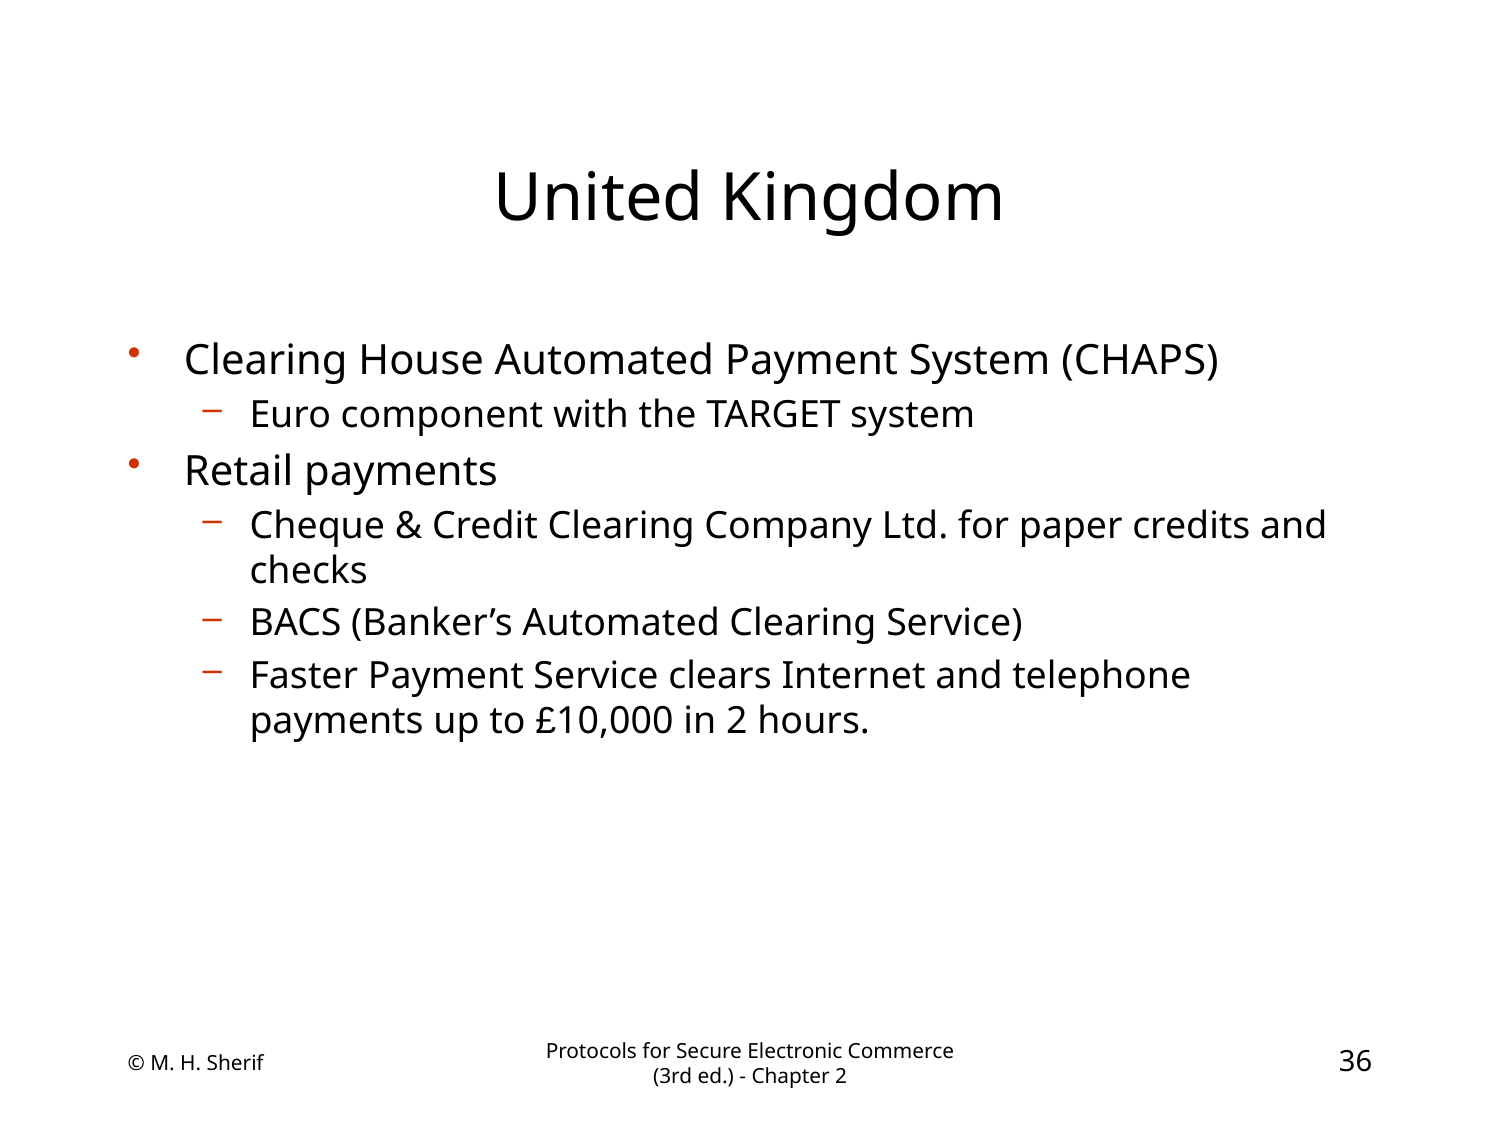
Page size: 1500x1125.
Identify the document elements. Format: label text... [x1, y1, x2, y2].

slide_number 36 [1074, 1025, 1388, 1100]
list Clearing House Automated Payment System (CHAPS) Euro component with the TARGET system Retail payments Cheque & Credit Clearing Company Ltd. for paper credits and checks BACS (Banker’s Automated Clearing Service) Faster Payment Service clears Internet and telephone payments up to £10,000 in 2 hours. [112, 324, 1388, 1000]
slide_number © M. H. Sherif [112, 1025, 425, 1100]
footer Protocols for Secure Electronic Commerce (3rd ed.) - Chapter 2 [512, 1025, 988, 1100]
title United Kingdom [112, 99, 1388, 288]
